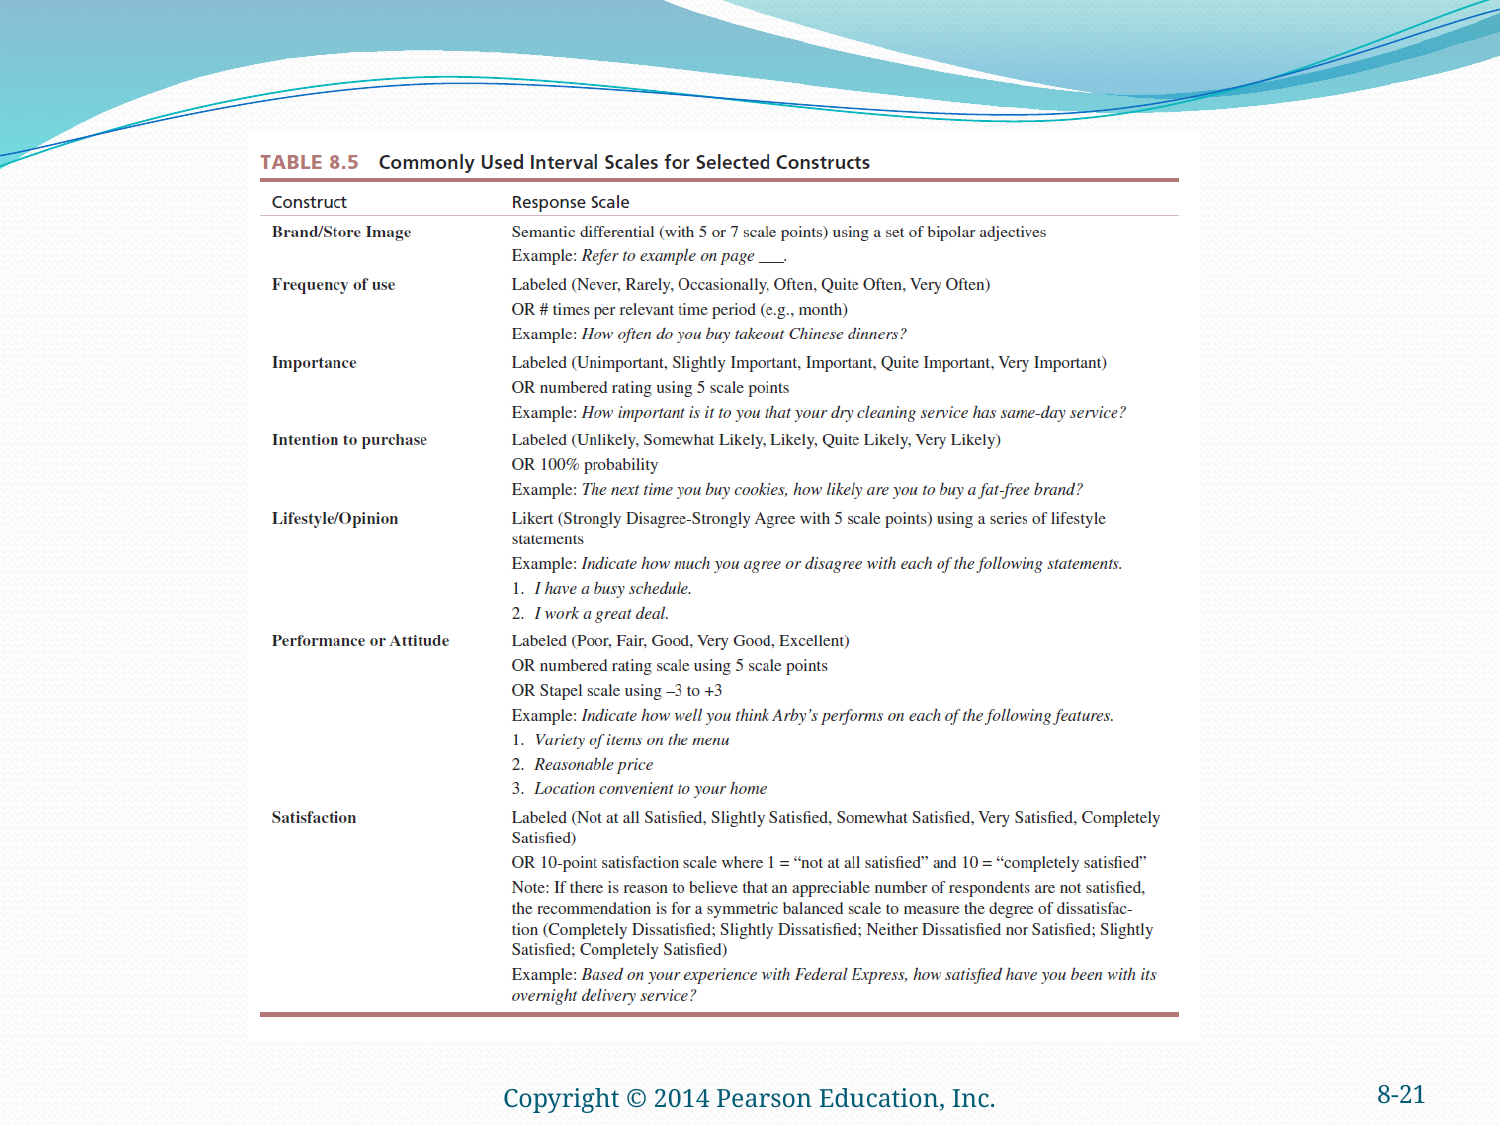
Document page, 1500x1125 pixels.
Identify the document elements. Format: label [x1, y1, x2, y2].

picture [248, 132, 1201, 1042]
